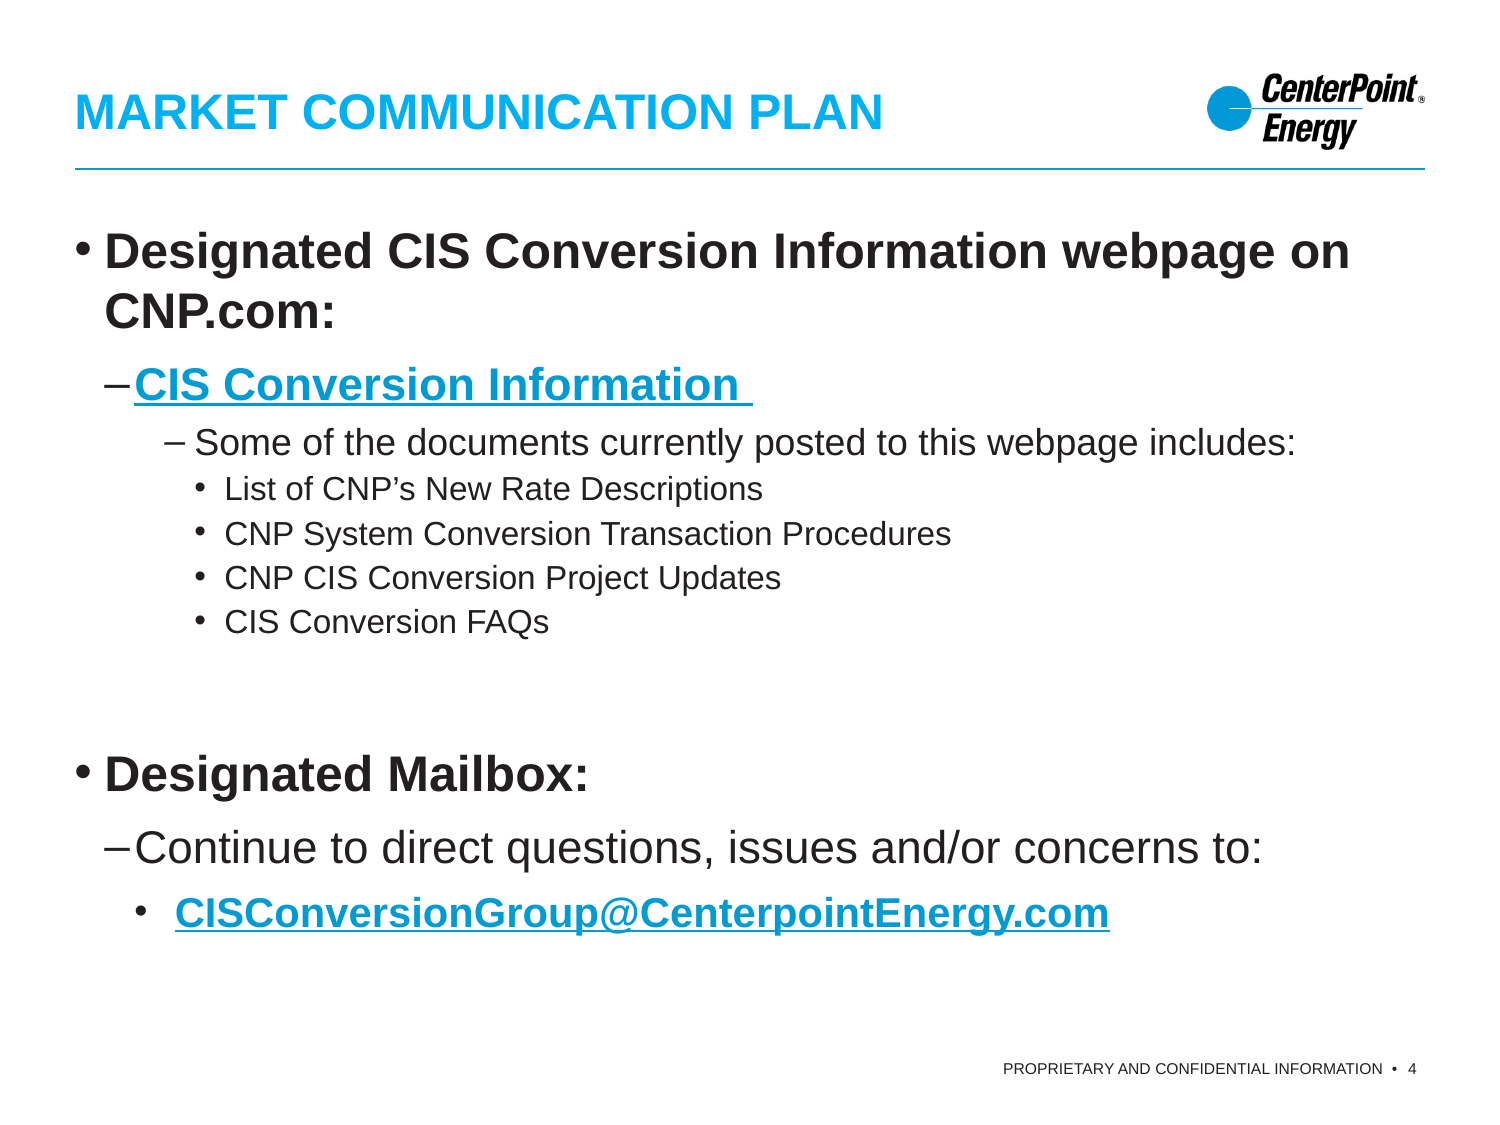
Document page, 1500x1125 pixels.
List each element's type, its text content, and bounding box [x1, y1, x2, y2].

list Designated CIS Conversion Information webpage on CNP.com: CIS Conversion Information Some of the documents currently posted to this webpage includes: List of CNP’s New Rate Descriptions CNP System Conversion Transaction Procedures CNP CIS Conversion Project Updates CIS Conversion FAQs Designated Mailbox: Continue to direct questions, issues and/or concerns to: CISConversionGroup@CenterpointEnergy.com [59, 210, 1441, 1013]
title MARKET COMMUNICATION PLAN [59, 50, 1258, 177]
slide_number 4 [1393, 1051, 1448, 1086]
picture [1258, 73, 1425, 150]
